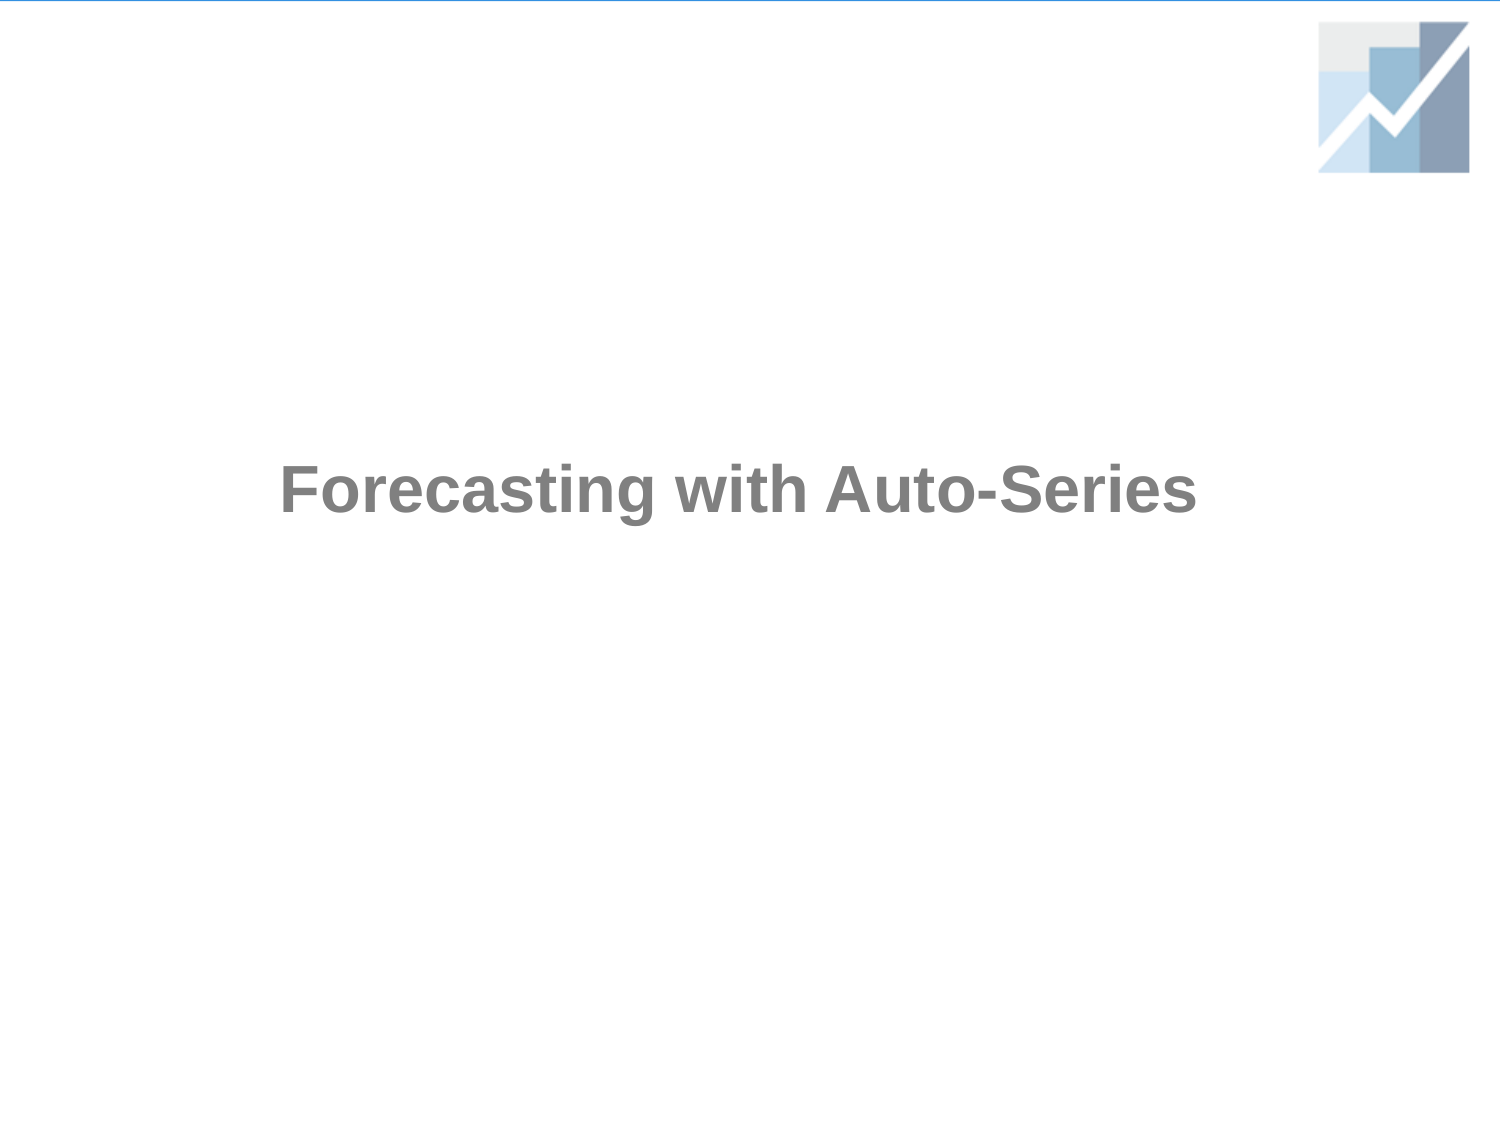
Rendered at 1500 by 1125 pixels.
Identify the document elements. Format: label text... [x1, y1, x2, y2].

picture [1300, 11, 1479, 181]
text_box Forecasting with Auto-Series [81, 438, 1399, 702]
